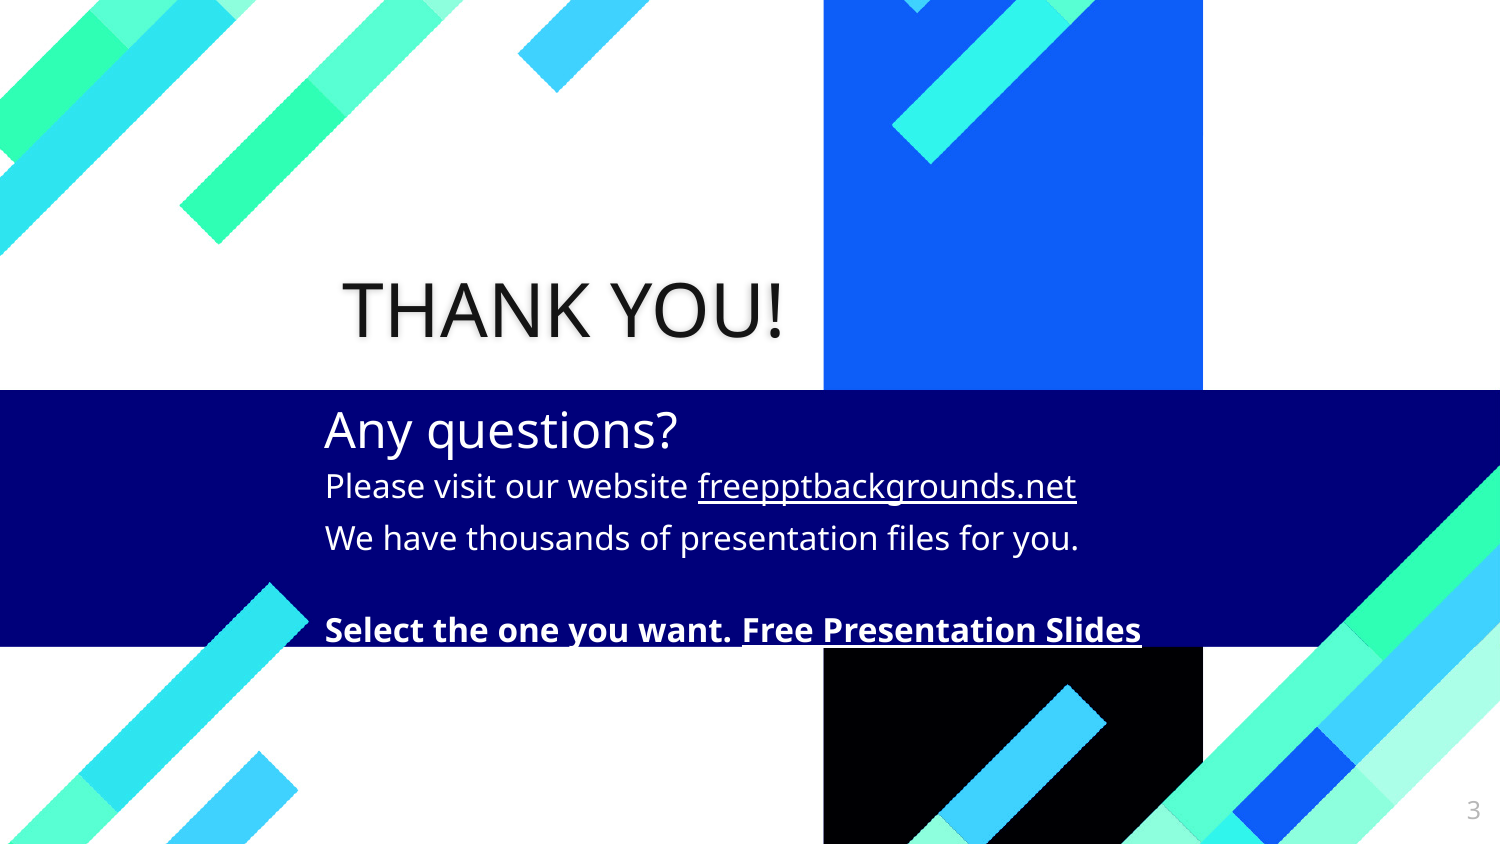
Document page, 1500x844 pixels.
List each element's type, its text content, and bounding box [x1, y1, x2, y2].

subtitle Any questions? Please visit our website freepptbackgrounds.net We have thousands of presentation files for you. Select the one you want. Free Presentation Slides [324, 389, 1258, 767]
title THANK YOU! [295, 211, 834, 403]
slide_number 3 [1391, 779, 1482, 844]
picture [0, 0, 1500, 844]
